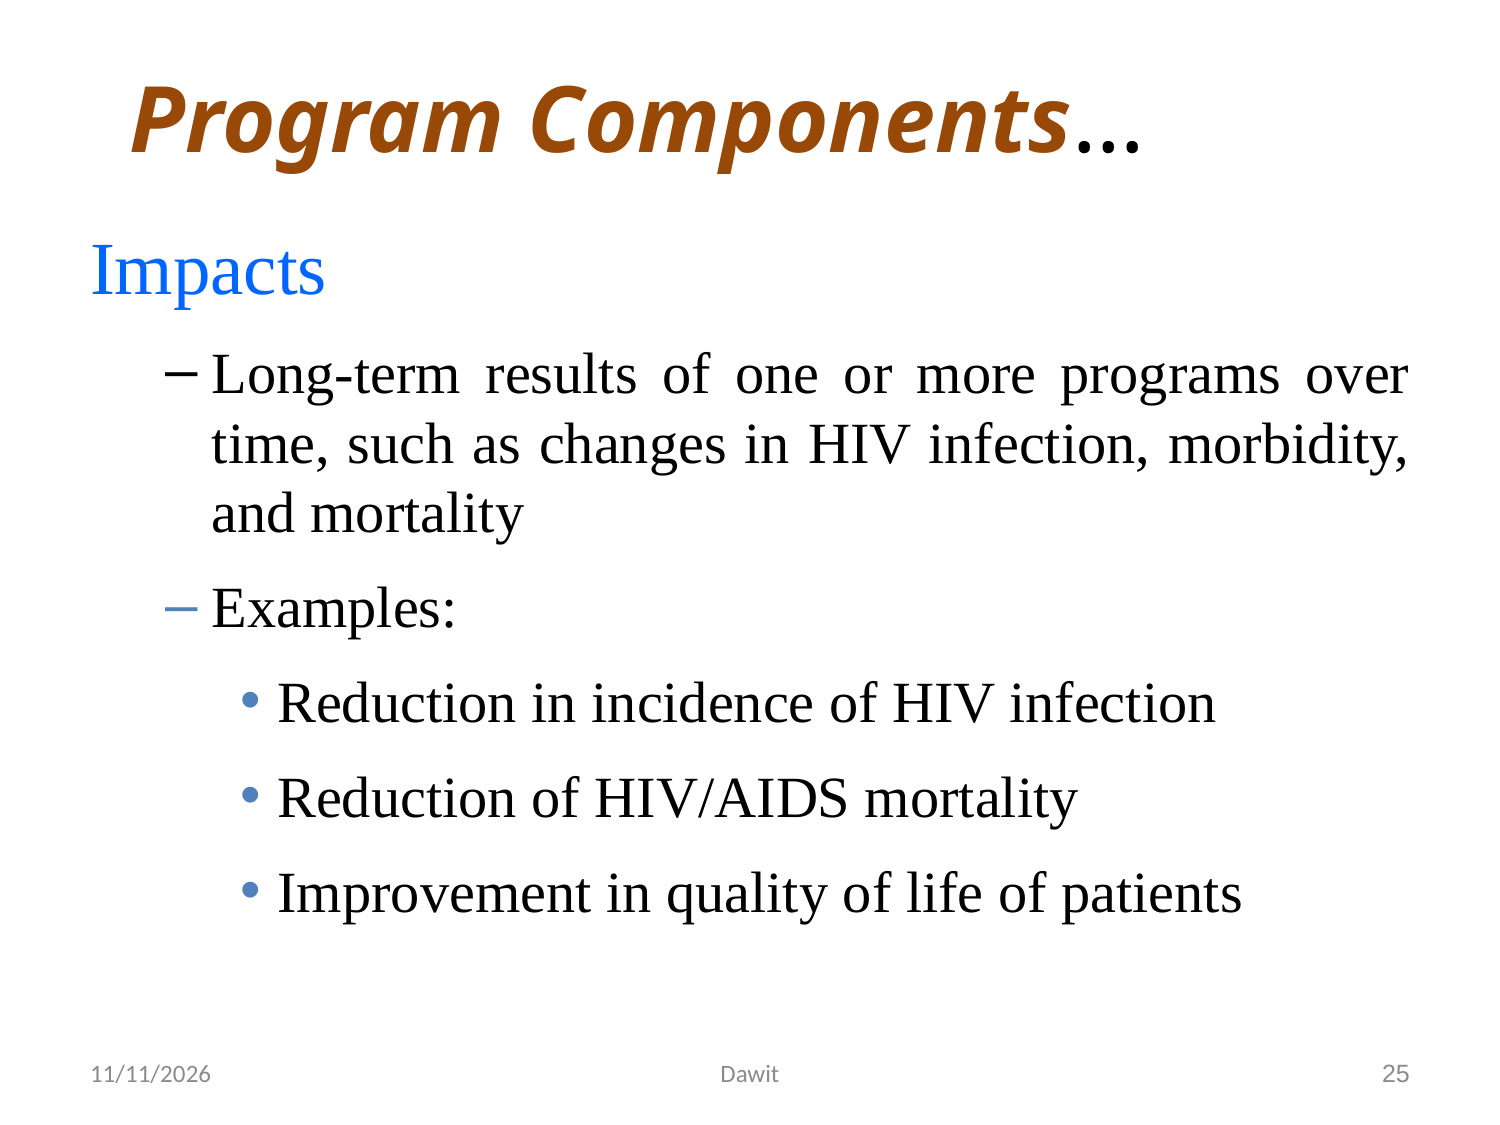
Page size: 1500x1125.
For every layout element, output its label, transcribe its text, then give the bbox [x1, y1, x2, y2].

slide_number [75, 1042, 425, 1103]
title Program Components… [75, 45, 1200, 188]
footer Dawit [512, 1042, 988, 1103]
slide_number 25 [1074, 1042, 1425, 1103]
list Impacts Long-term results of one or more programs over time, such as changes in HIV infection, morbidity, and mortality Examples: Reduction in incidence of HIV infection Reduction of HIV/AIDS mortality Improvement in quality of life of patients [75, 212, 1425, 1005]
